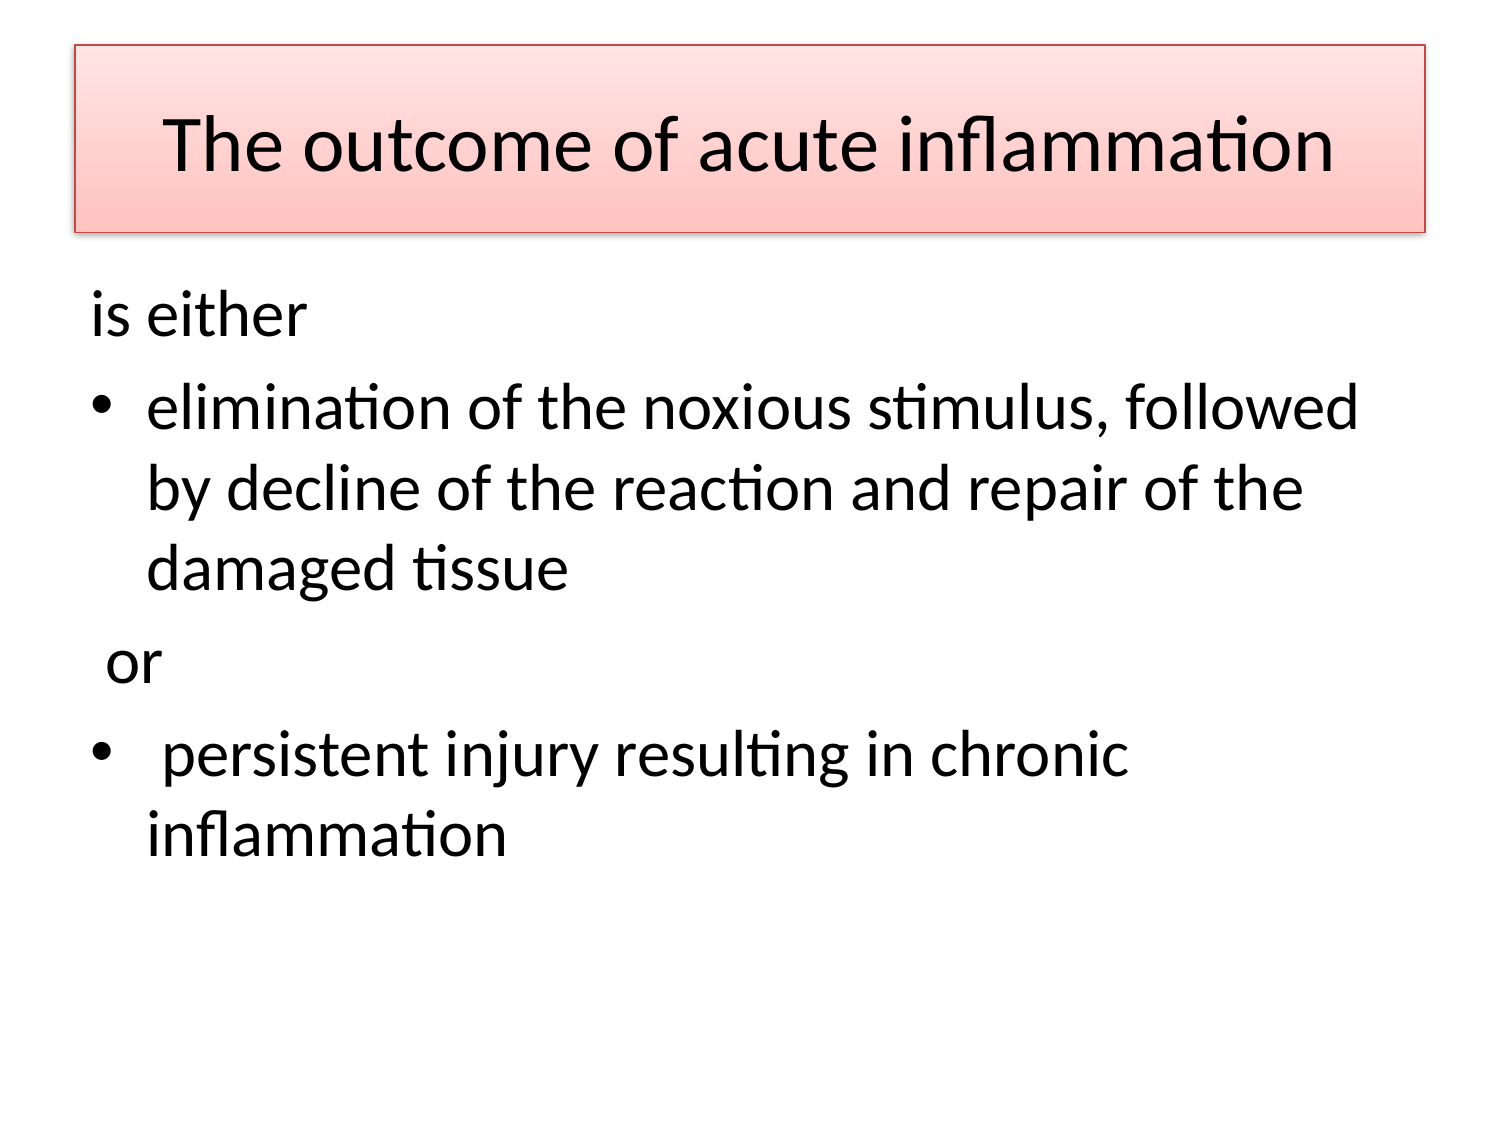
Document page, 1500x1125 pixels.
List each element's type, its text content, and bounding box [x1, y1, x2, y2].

list is either elimination of the noxious stimulus, followed by decline of the reaction and repair of the damaged tissue or persistent injury resulting in chronic inflammation [75, 262, 1425, 1005]
title The outcome of acute inflammation [74, 44, 1426, 233]
